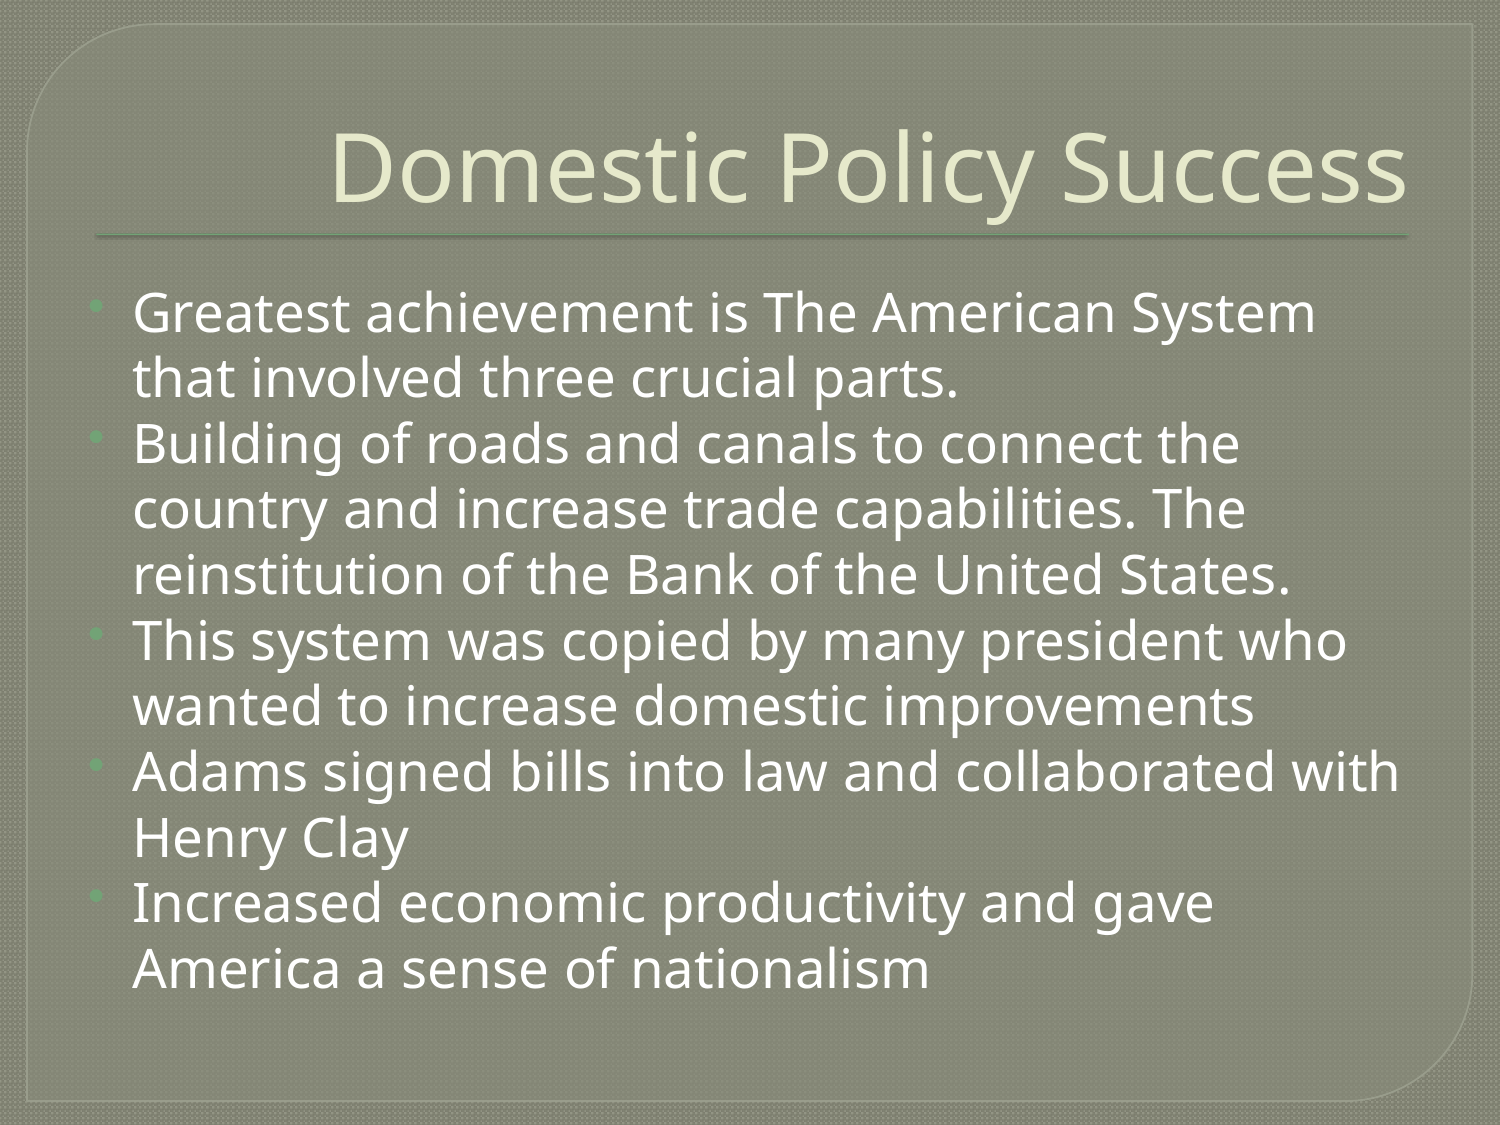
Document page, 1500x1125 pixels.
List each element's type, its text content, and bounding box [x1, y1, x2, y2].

title Domestic Policy Success [75, 41, 1425, 230]
list Greatest achievement is The American System that involved three crucial parts. Building of roads and canals to connect the country and increase trade capabilities. The reinstitution of the Bank of the United States. This system was copied by many president who wanted to increase domestic improvements Adams signed bills into law and collaborated with Henry Clay Increased economic productivity and gave America a sense of nationalism [75, 270, 1425, 1013]
